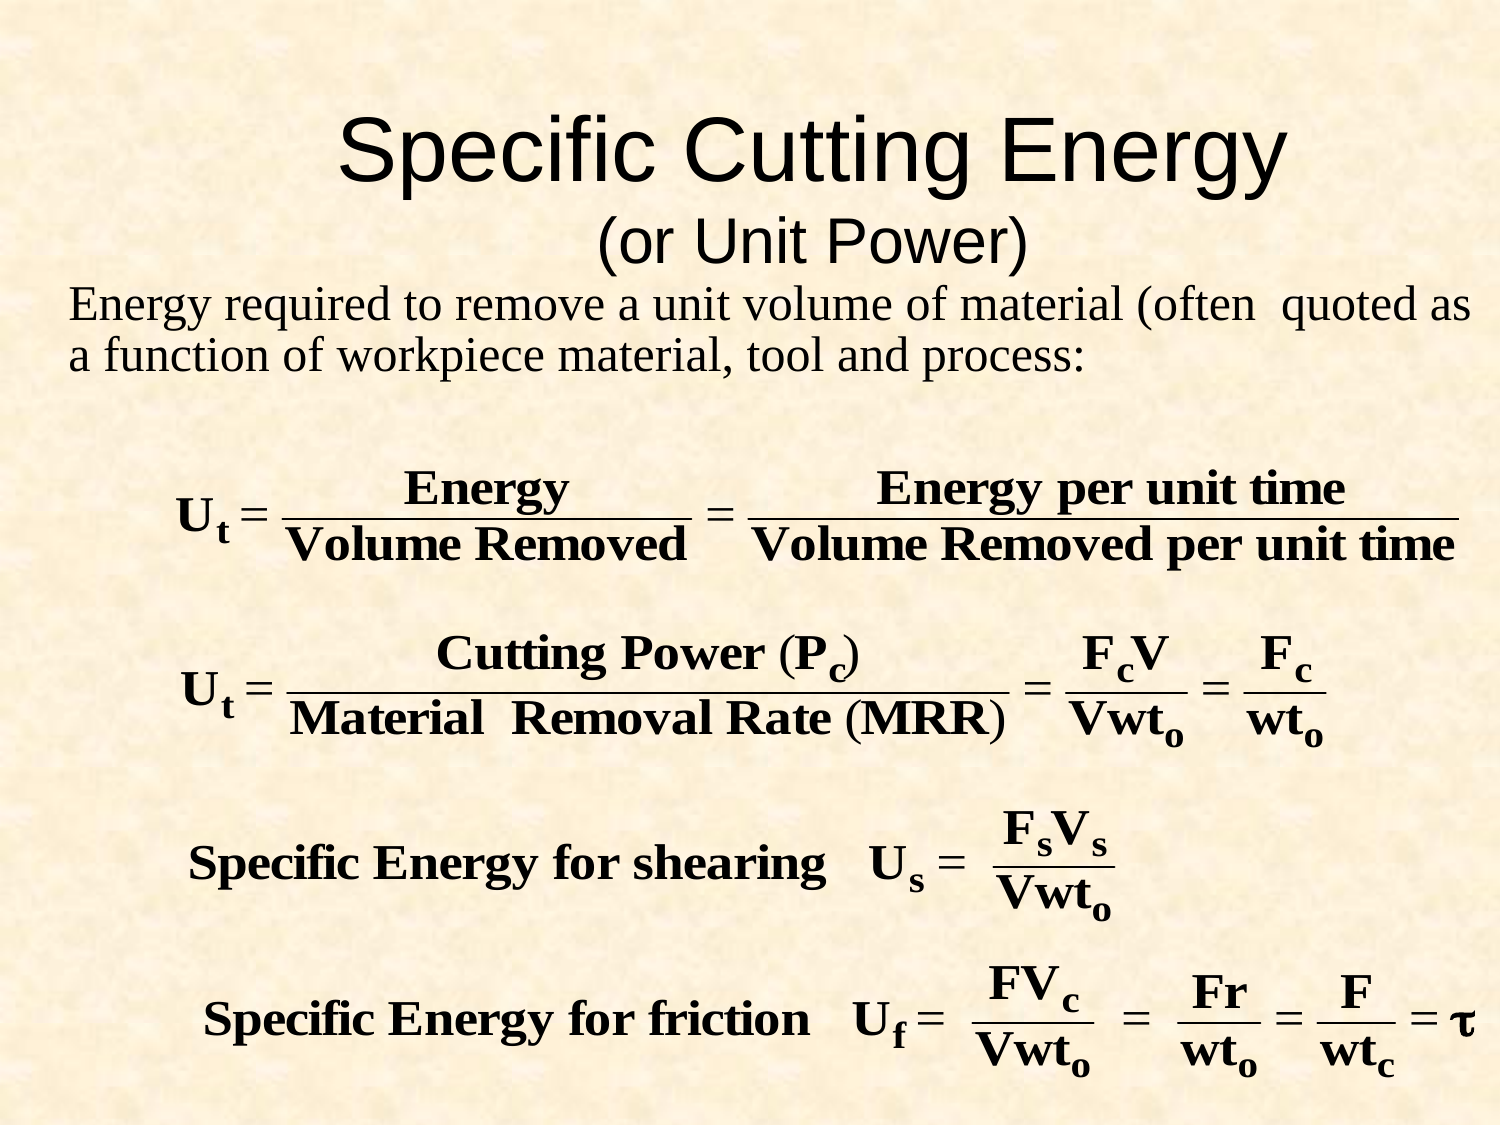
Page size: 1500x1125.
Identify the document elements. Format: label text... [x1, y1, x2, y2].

picture [0, 0, 1500, 1125]
text_box Energy required to remove a unit volume of material (often quoted as a function of workpiece material, tool and process: [57, 274, 1500, 387]
text_box Specific Cutting Energy (or Unit Power) [325, 92, 1302, 274]
